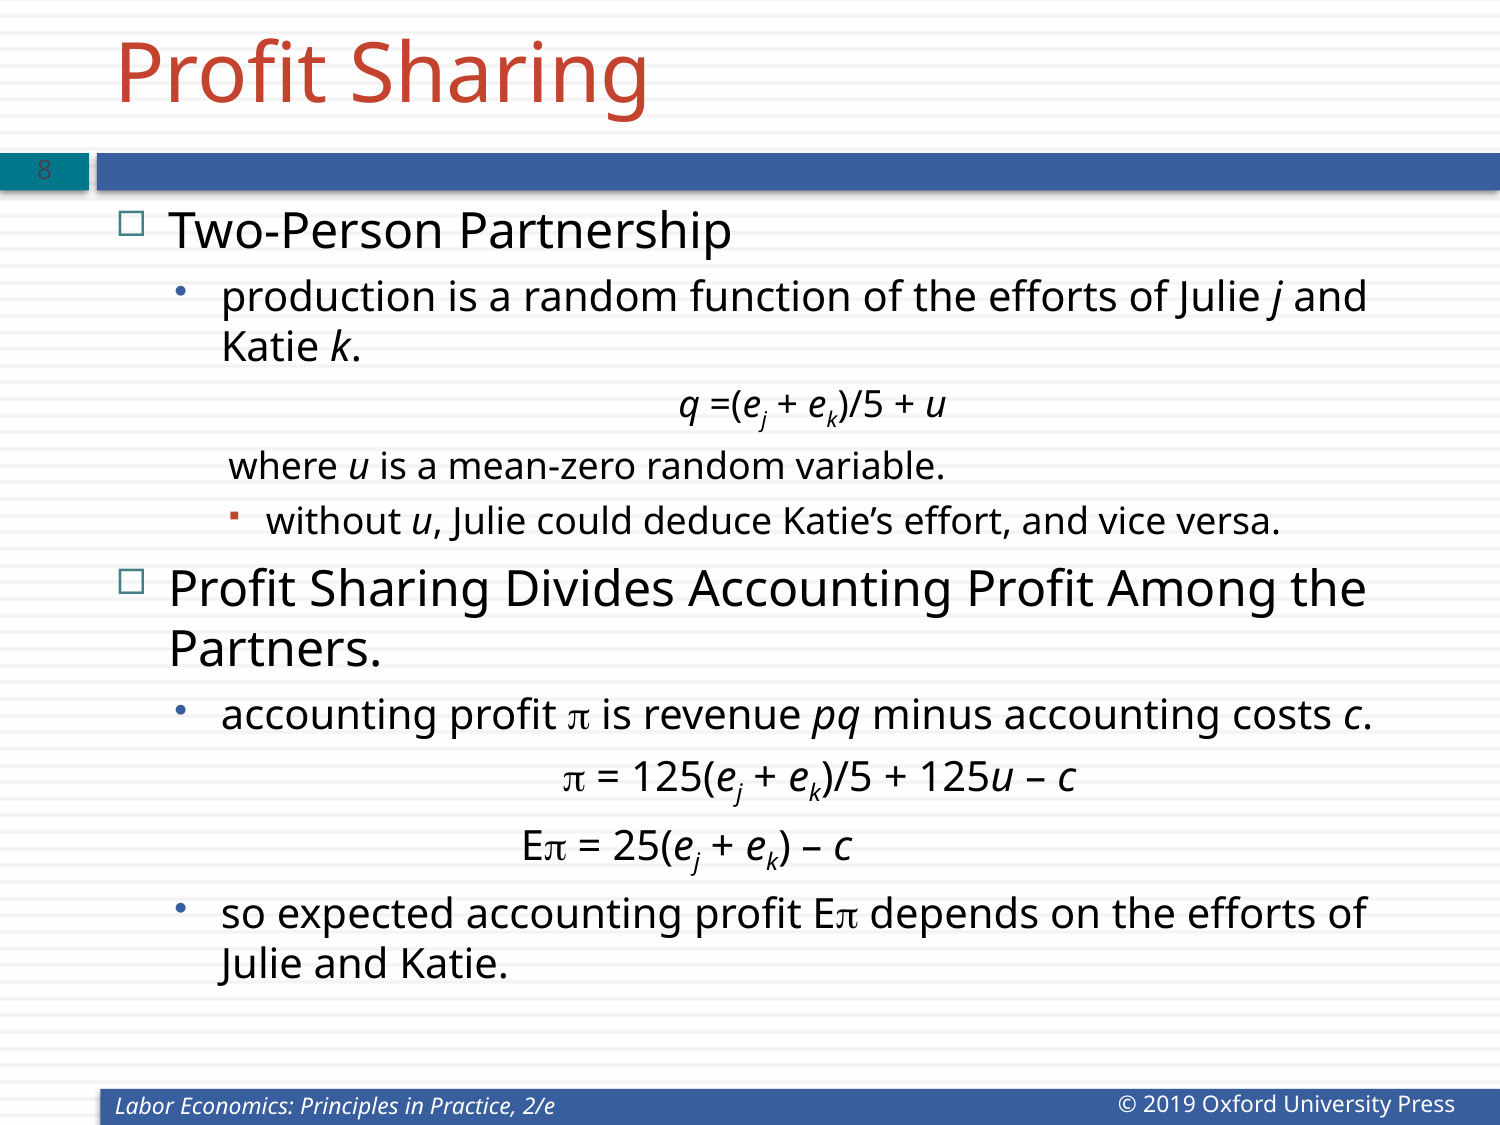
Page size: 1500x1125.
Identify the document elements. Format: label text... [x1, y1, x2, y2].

footer © 2019 Oxford University Press [825, 1090, 1471, 1125]
title Profit Sharing [99, 1, 1472, 136]
slide_number 7 [0, 153, 89, 191]
slide_number Labor Economics: Principles in Practice, 2/e [99, 1090, 745, 1125]
list Two-Person Partnership production is a random function of the efforts of Julie j and Katie k. q =(ej + ek)/5 + u where u is a mean-zero random variable. without u, Julie could deduce Katie’s effort, and vice versa. Profit Sharing Divides Accounting Profit Among the Partners. accounting profit p is revenue pq minus accounting costs c. p = 125(ej + ek)/5 + 125u – c Ep = 25(ej + ek) – c so expected accounting profit Ep depends on the efforts of Julie and Katie. [101, 190, 1473, 1084]
